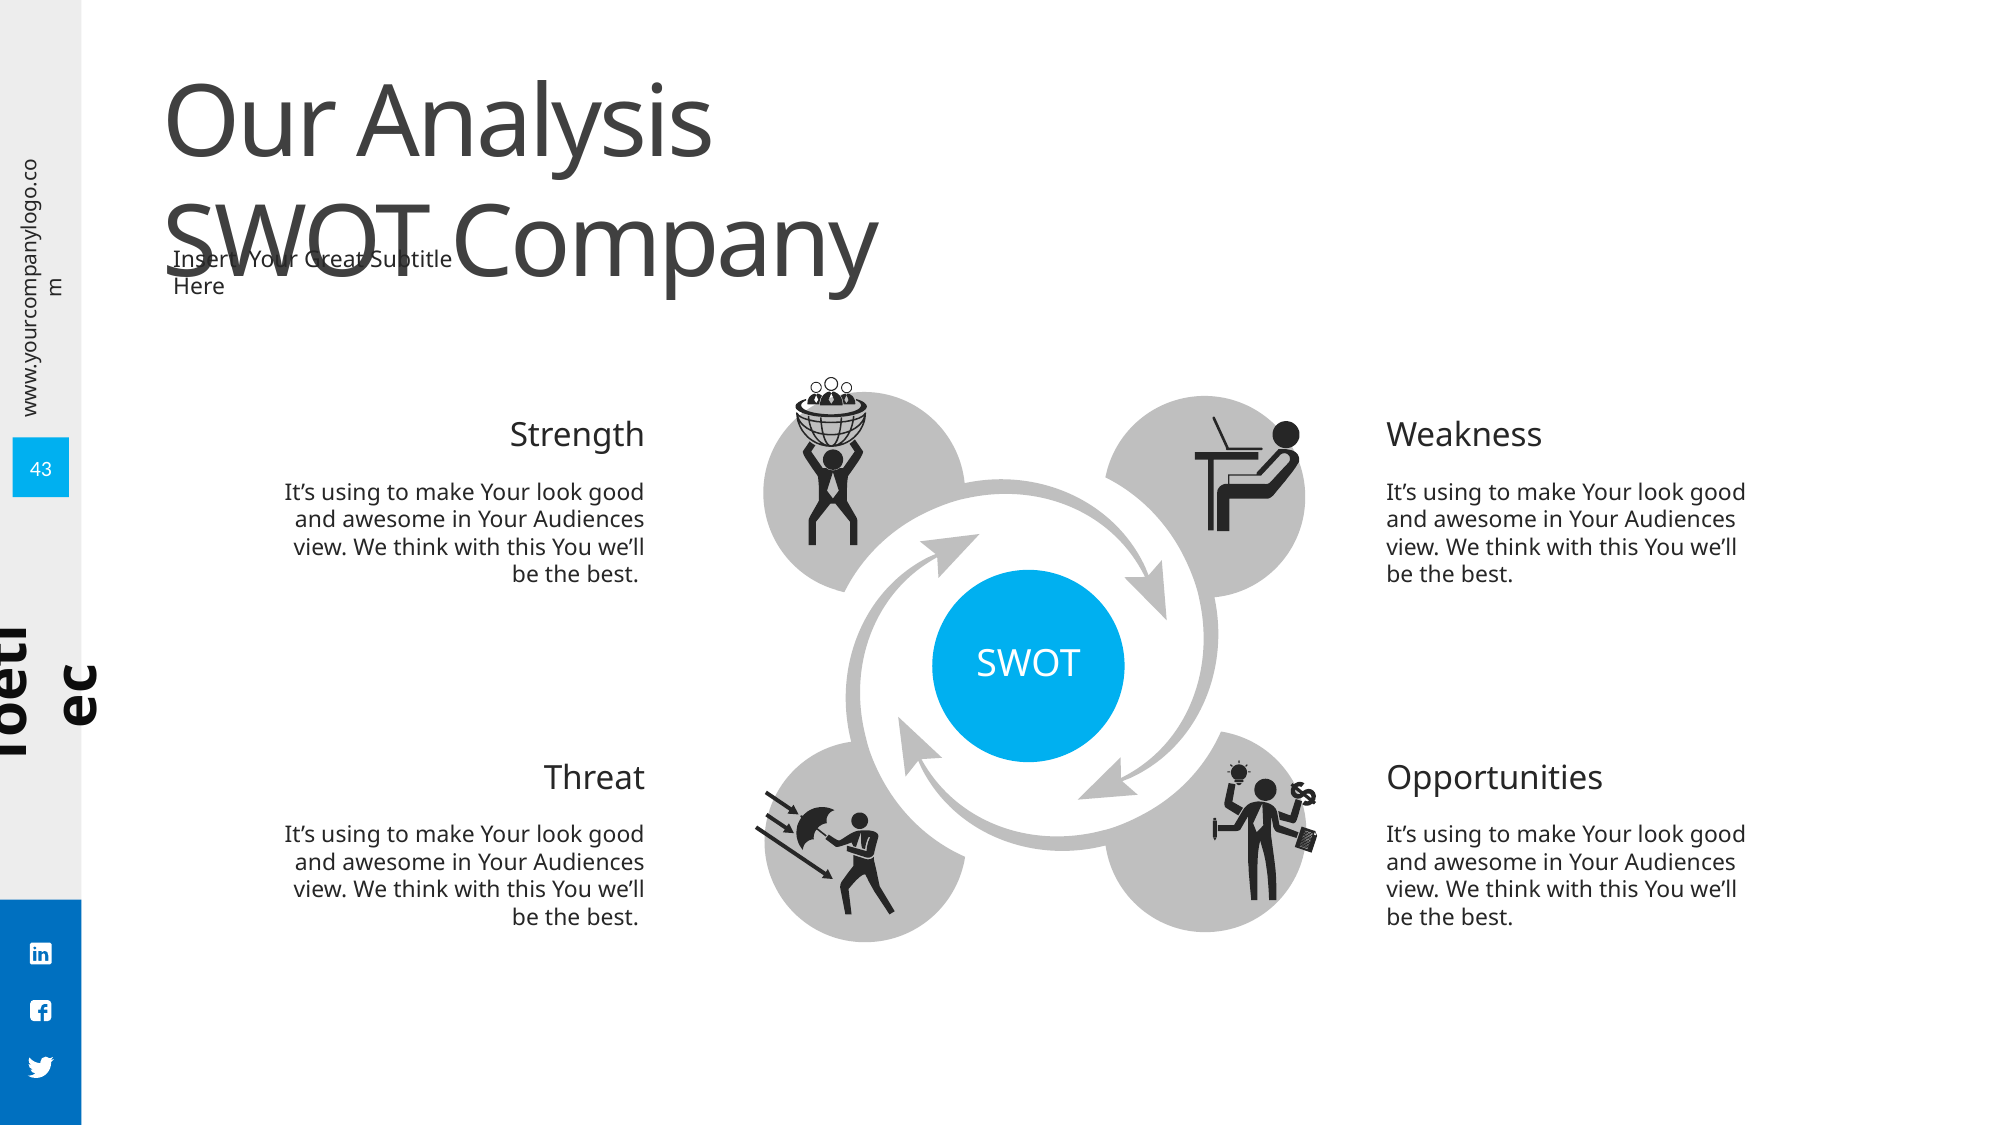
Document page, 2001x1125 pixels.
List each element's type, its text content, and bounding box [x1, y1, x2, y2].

text_box Insert Your Great Subtitle Here [158, 237, 512, 307]
text_box Weakness [1371, 405, 1669, 461]
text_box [1194, 416, 1300, 532]
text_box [1212, 760, 1318, 901]
text_box It’s using to make Your look good and awesome in Your Audiences view. We think with this You we’ll be the best. [254, 812, 660, 938]
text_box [795, 377, 867, 546]
slide_number 43 [12, 437, 69, 498]
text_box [762, 391, 1309, 945]
text_box It’s using to make Your look good and awesome in Your Audiences view. We think with this You we’ll be the best. [254, 469, 660, 595]
text_box It’s using to make Your look good and awesome in Your Audiences view. We think with this You we’ll be the best. [1371, 812, 1778, 938]
text_box It’s using to make Your look good and awesome in Your Audiences view. We think with this You we’ll be the best. [1371, 469, 1778, 595]
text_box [754, 790, 895, 915]
text_box Our Analysis SWOT Company [147, 116, 1015, 236]
text_box Threat [363, 748, 660, 804]
text_box Strength [363, 405, 660, 461]
text_box Opportunities [1371, 748, 1669, 804]
